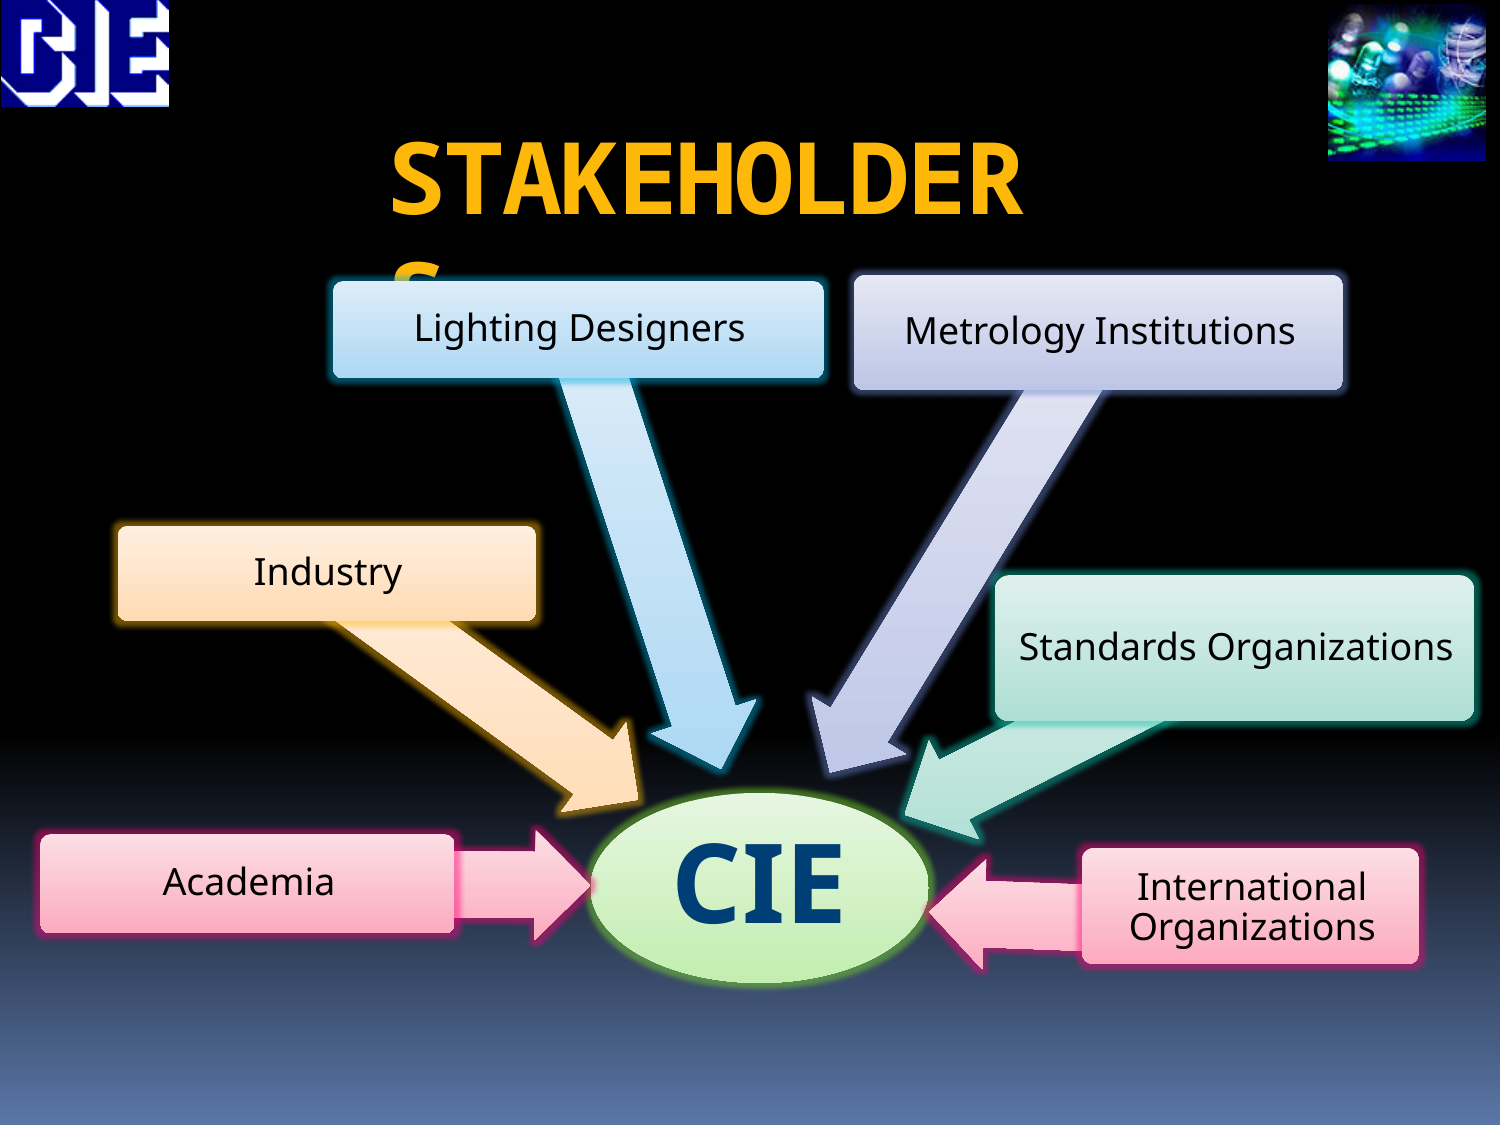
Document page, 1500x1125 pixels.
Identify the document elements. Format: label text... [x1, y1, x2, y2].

title STAKEHOLDERS [371, 107, 1045, 174]
picture [1328, 3, 1486, 161]
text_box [17, 183, 1464, 1071]
